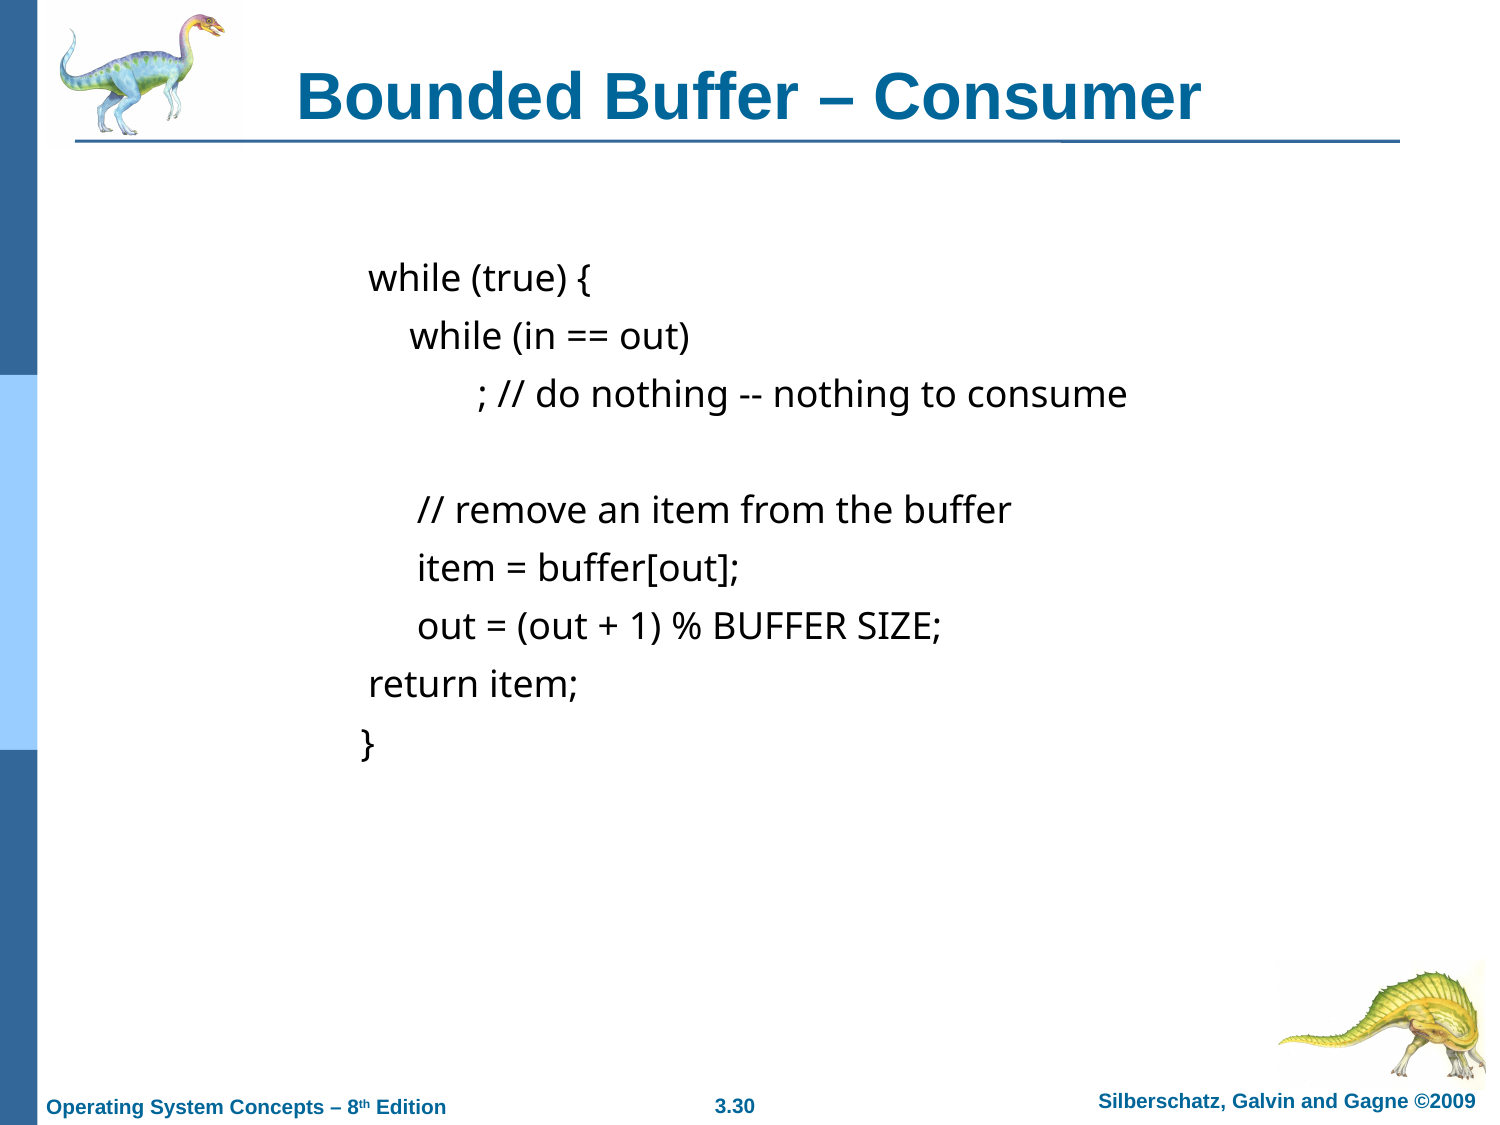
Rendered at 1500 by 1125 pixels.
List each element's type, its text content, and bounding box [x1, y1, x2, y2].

title Bounded Buffer – Consumer [75, 45, 1425, 141]
picture [1275, 959, 1486, 1090]
list while (true) { while (in == out) ; // do nothing -- nothing to consume // remove an item from the buffer item = buffer[out]; out = (out + 1) % BUFFER SIZE; return item; } [296, 246, 1307, 970]
picture [46, 0, 243, 149]
